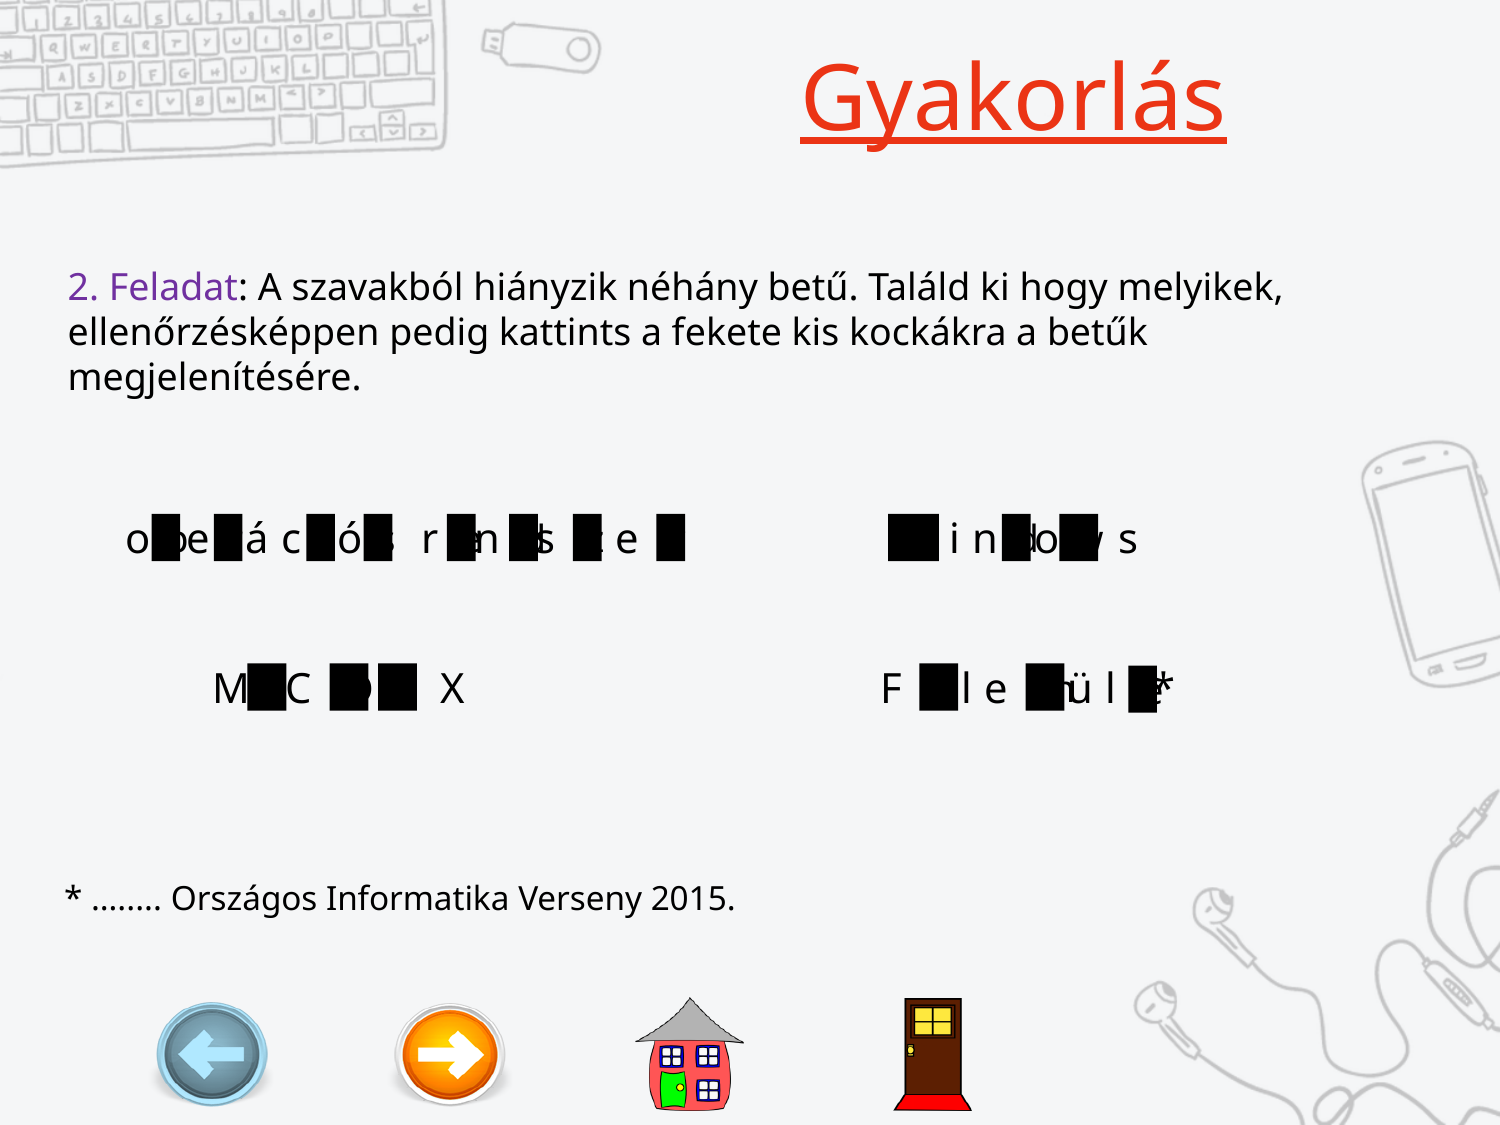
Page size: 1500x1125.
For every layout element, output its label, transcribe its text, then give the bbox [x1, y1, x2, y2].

text_box r [212, 512, 245, 563]
text_box e [445, 512, 478, 563]
text_box W [886, 512, 941, 563]
text_box ü [917, 661, 960, 713]
text_box p [149, 512, 182, 563]
text_box z [571, 512, 604, 563]
text_box d [507, 512, 540, 563]
text_box o e ác ó r n s e [110, 504, 702, 570]
text_box e [1126, 663, 1159, 715]
text_box A [245, 661, 288, 713]
text_box * …..... Országos Informatika Verseny 2015. [49, 869, 1185, 925]
text_box O [327, 661, 371, 713]
title Gyakorlás [445, 0, 1500, 188]
text_box in o s [911, 504, 1208, 570]
text_box r [654, 512, 687, 563]
picture [0, 0, 1500, 1125]
text_box S [376, 661, 419, 713]
text_box w [1057, 512, 1100, 563]
text_box s [362, 512, 394, 563]
text_box F le ül * [866, 654, 1326, 720]
text_box d [1000, 512, 1033, 563]
text_box 2. Feladat: A szavakból hiányzik néhány betű. Találd ki hogy melyikek, ellenőrzésképpen pedig kattints a fekete kis kockákra a betűk megjelenítésére. [53, 255, 1341, 451]
text_box m [1023, 661, 1067, 713]
text_box M C X [197, 654, 559, 720]
text_box i [304, 512, 337, 563]
